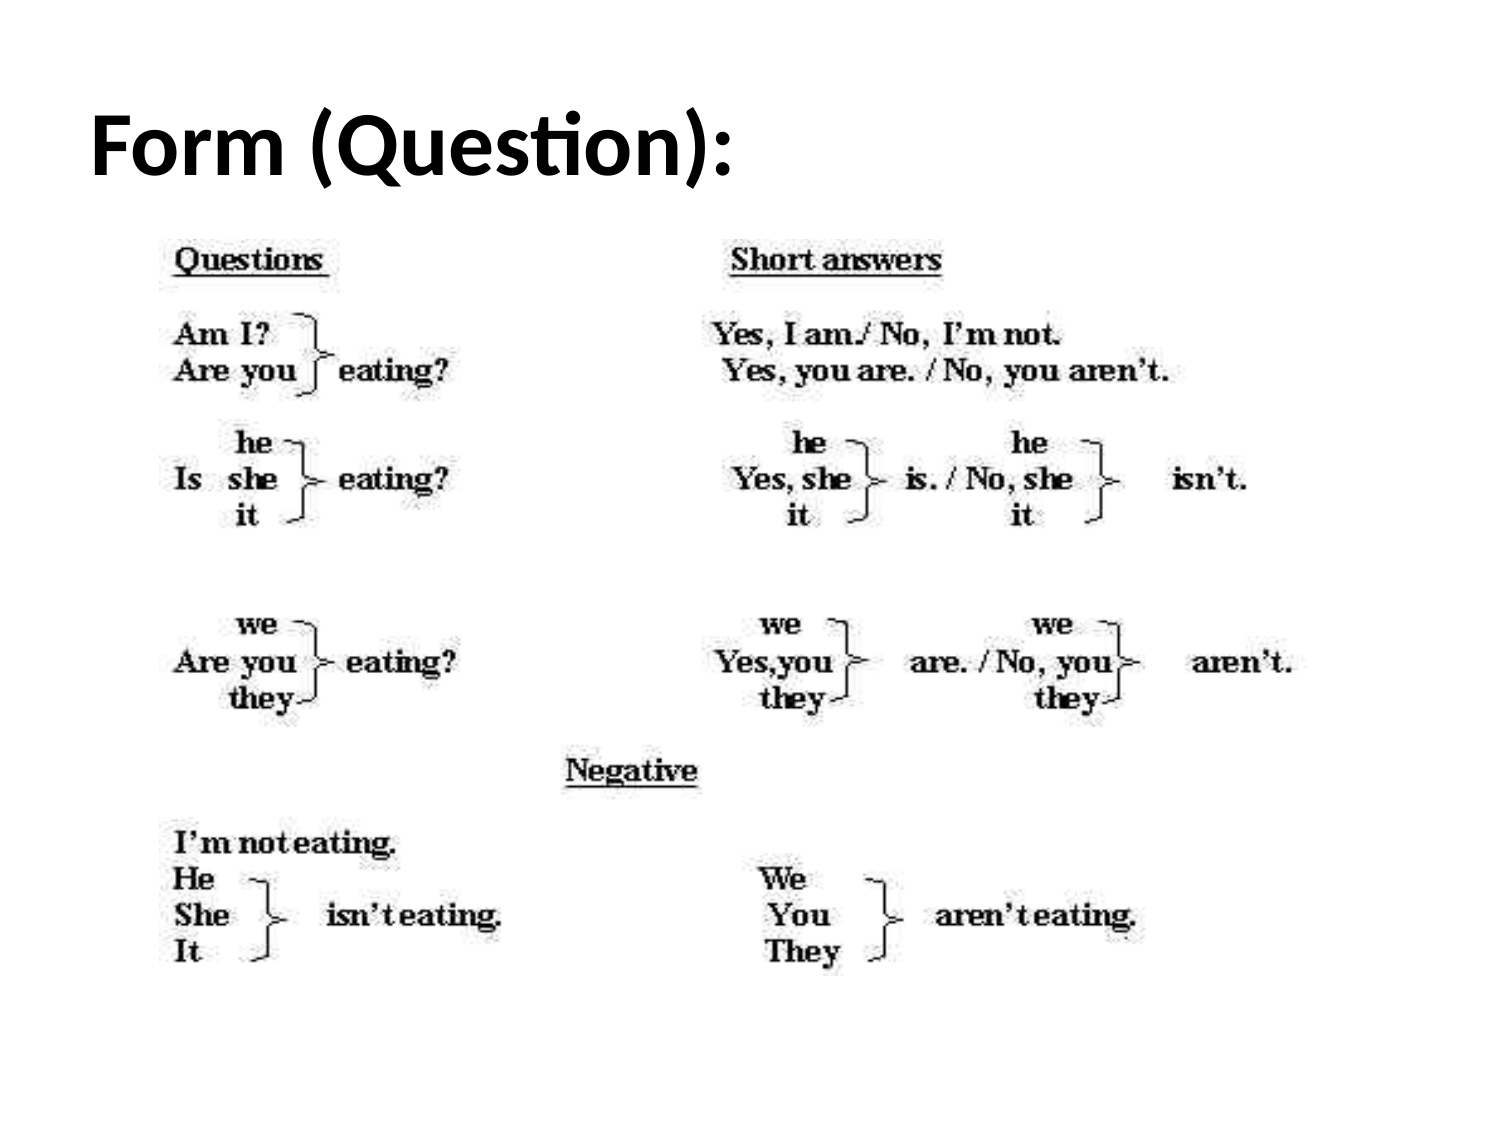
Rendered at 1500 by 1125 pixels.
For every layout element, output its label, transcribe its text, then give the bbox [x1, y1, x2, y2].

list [159, 238, 1318, 977]
title Form (Question): [75, 45, 1425, 233]
